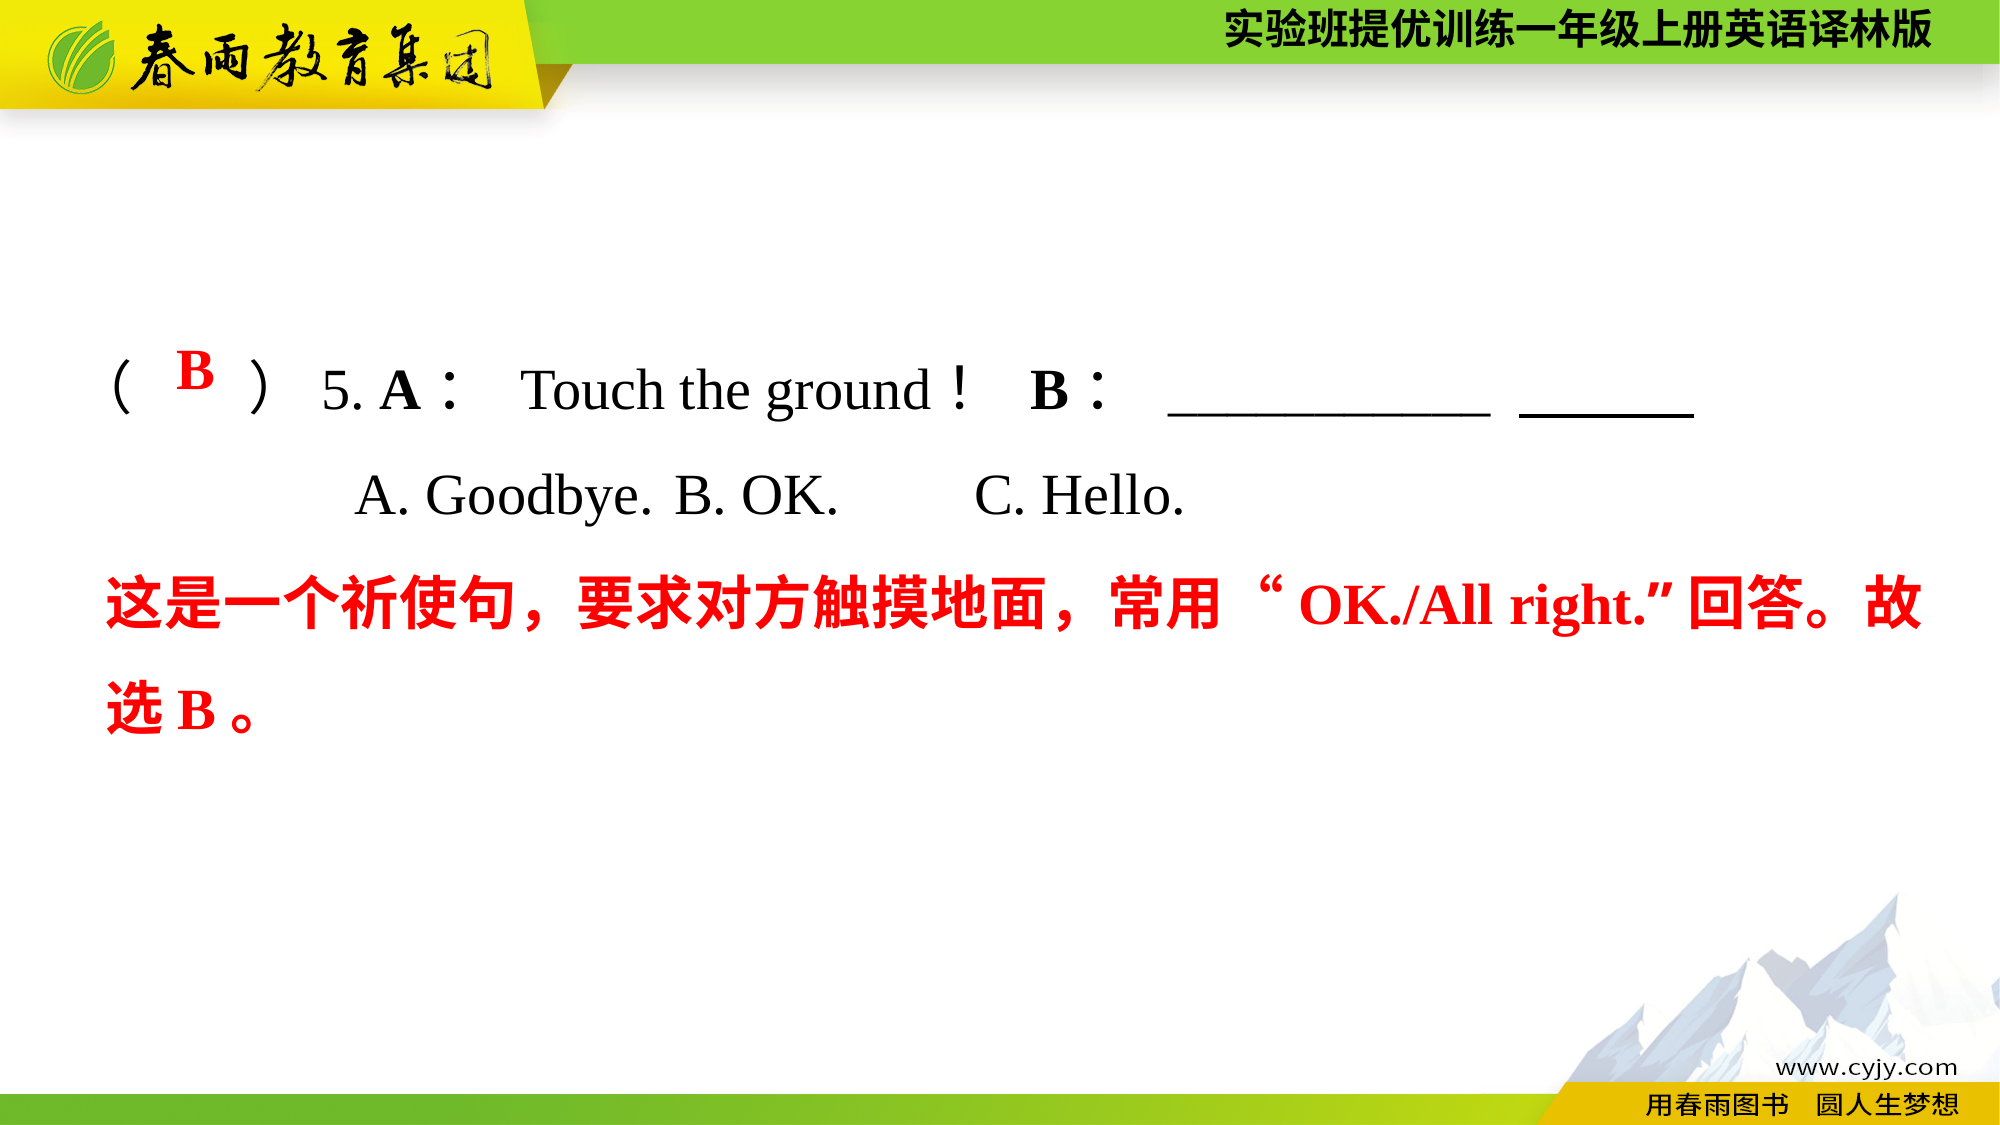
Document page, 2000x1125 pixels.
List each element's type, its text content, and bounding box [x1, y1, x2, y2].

text_box 这是一个祈使句，要求对方触摸地面，常用“OK./All right.”回答。故选B。 [90, 524, 1938, 750]
list （ ）5. A： Touch the ground！ B： ___________ A. Goodbye. B. OK. C. Hello. [59, 308, 1944, 536]
text_box B [161, 323, 231, 409]
picture [0, 0, 2000, 1125]
